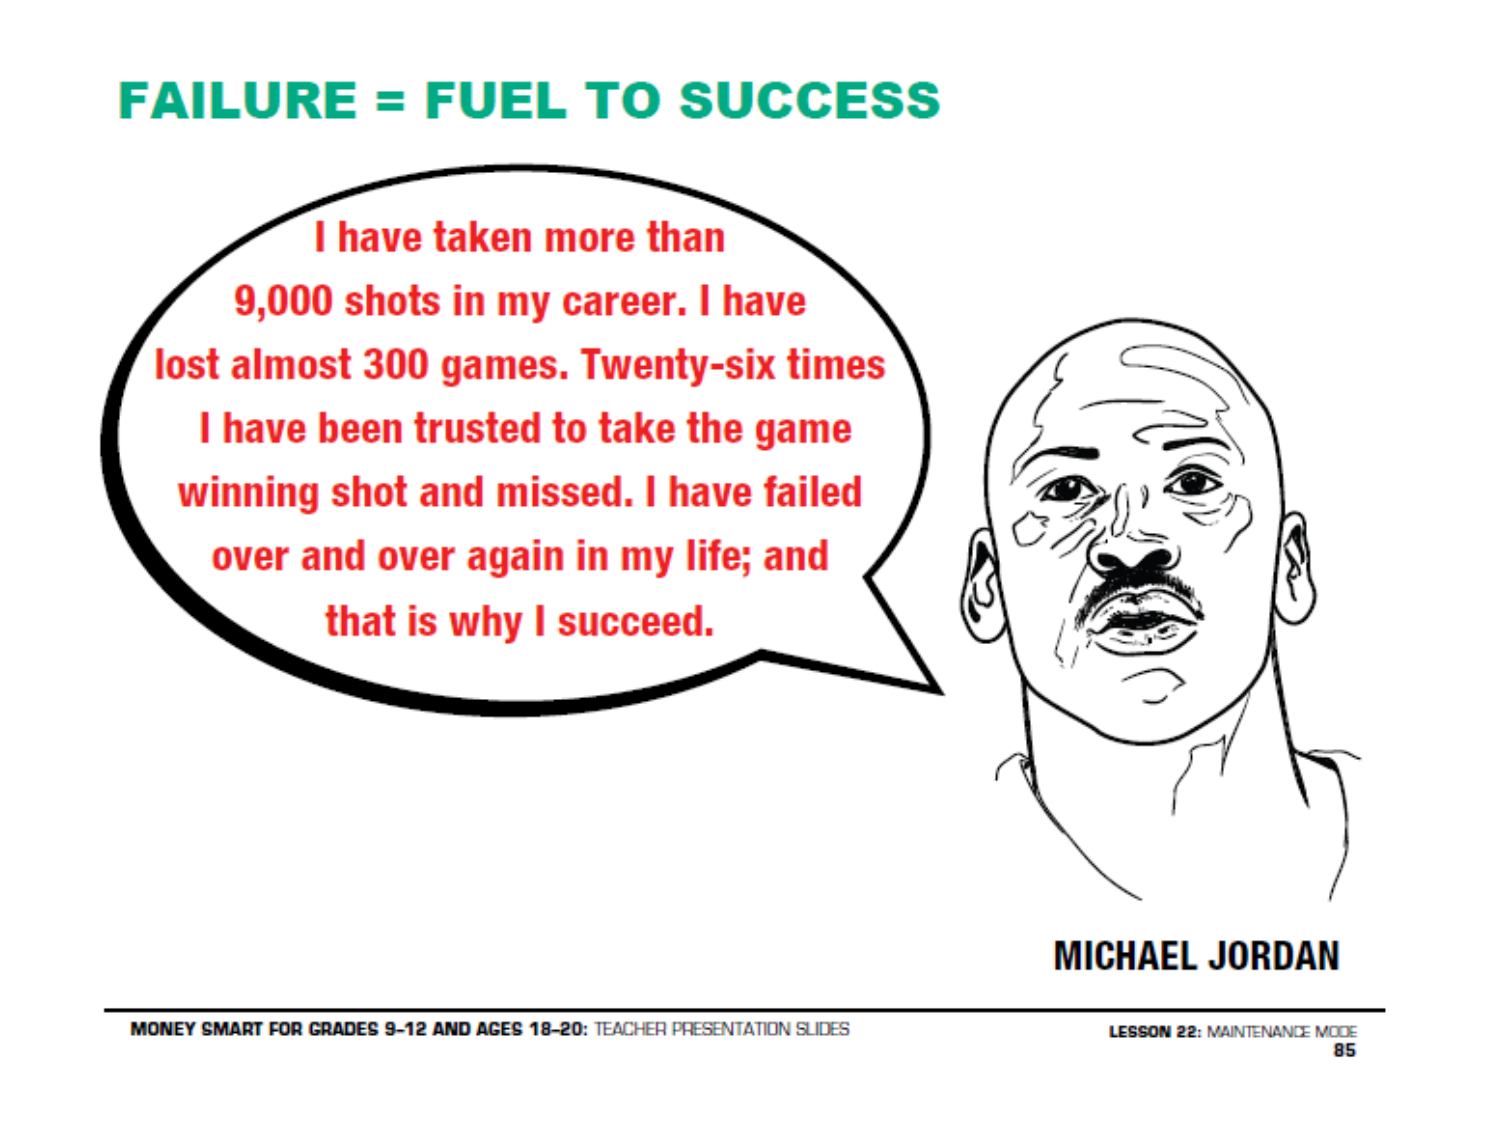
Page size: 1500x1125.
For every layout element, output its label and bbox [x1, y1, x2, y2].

picture [65, 34, 1438, 1088]
